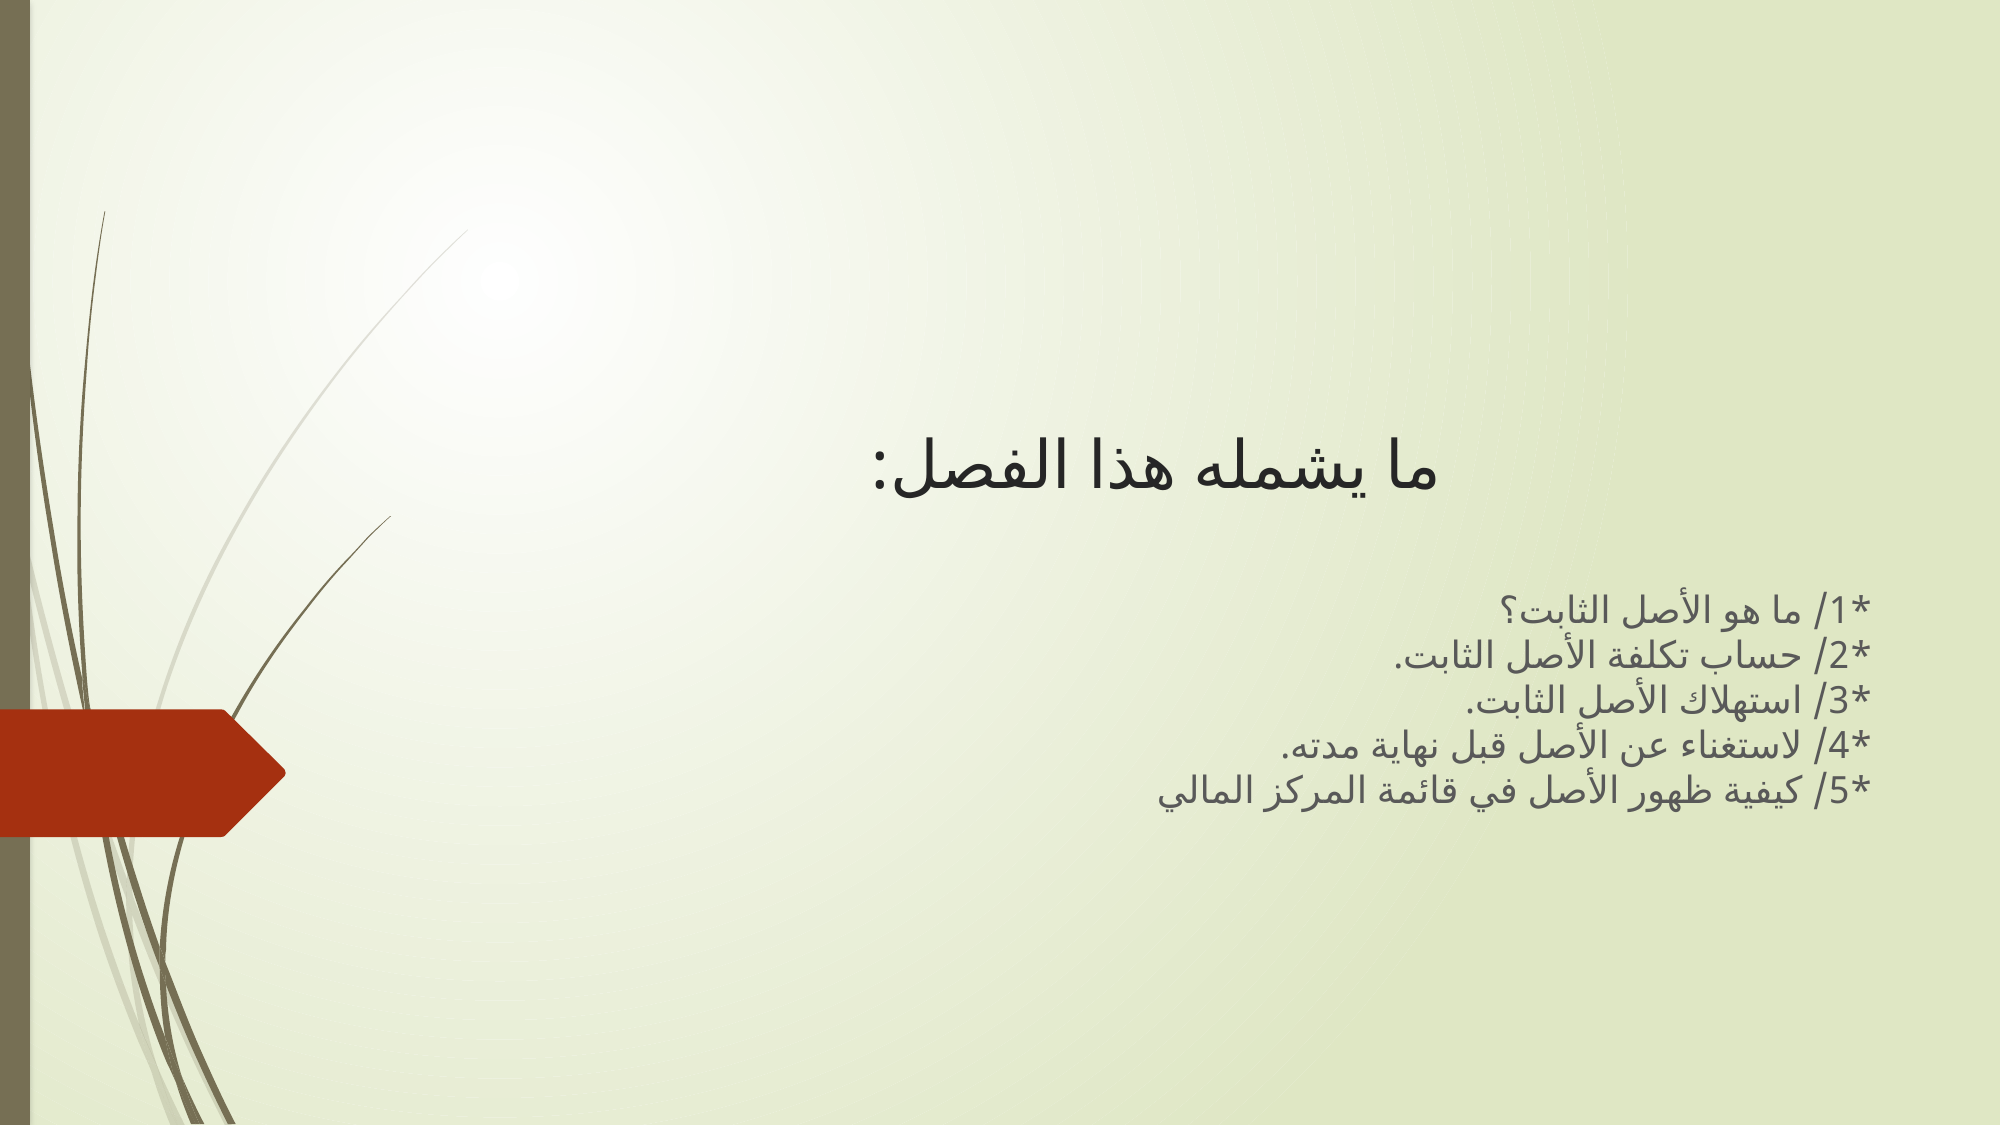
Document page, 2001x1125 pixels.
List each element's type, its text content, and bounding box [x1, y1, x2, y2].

subtitle *1/ ما هو الأصل الثابت؟ *2/ حساب تكلفة الأصل الثابت. *3/ استهلاك الأصل الثابت. *4/ لاستغناء عن الأصل قبل نهاية مدته. *5/ كيفية ظهور الأصل في قائمة المركز المالي [424, 578, 1888, 969]
title ما يشمله هذا الفصل: [424, 412, 1888, 578]
